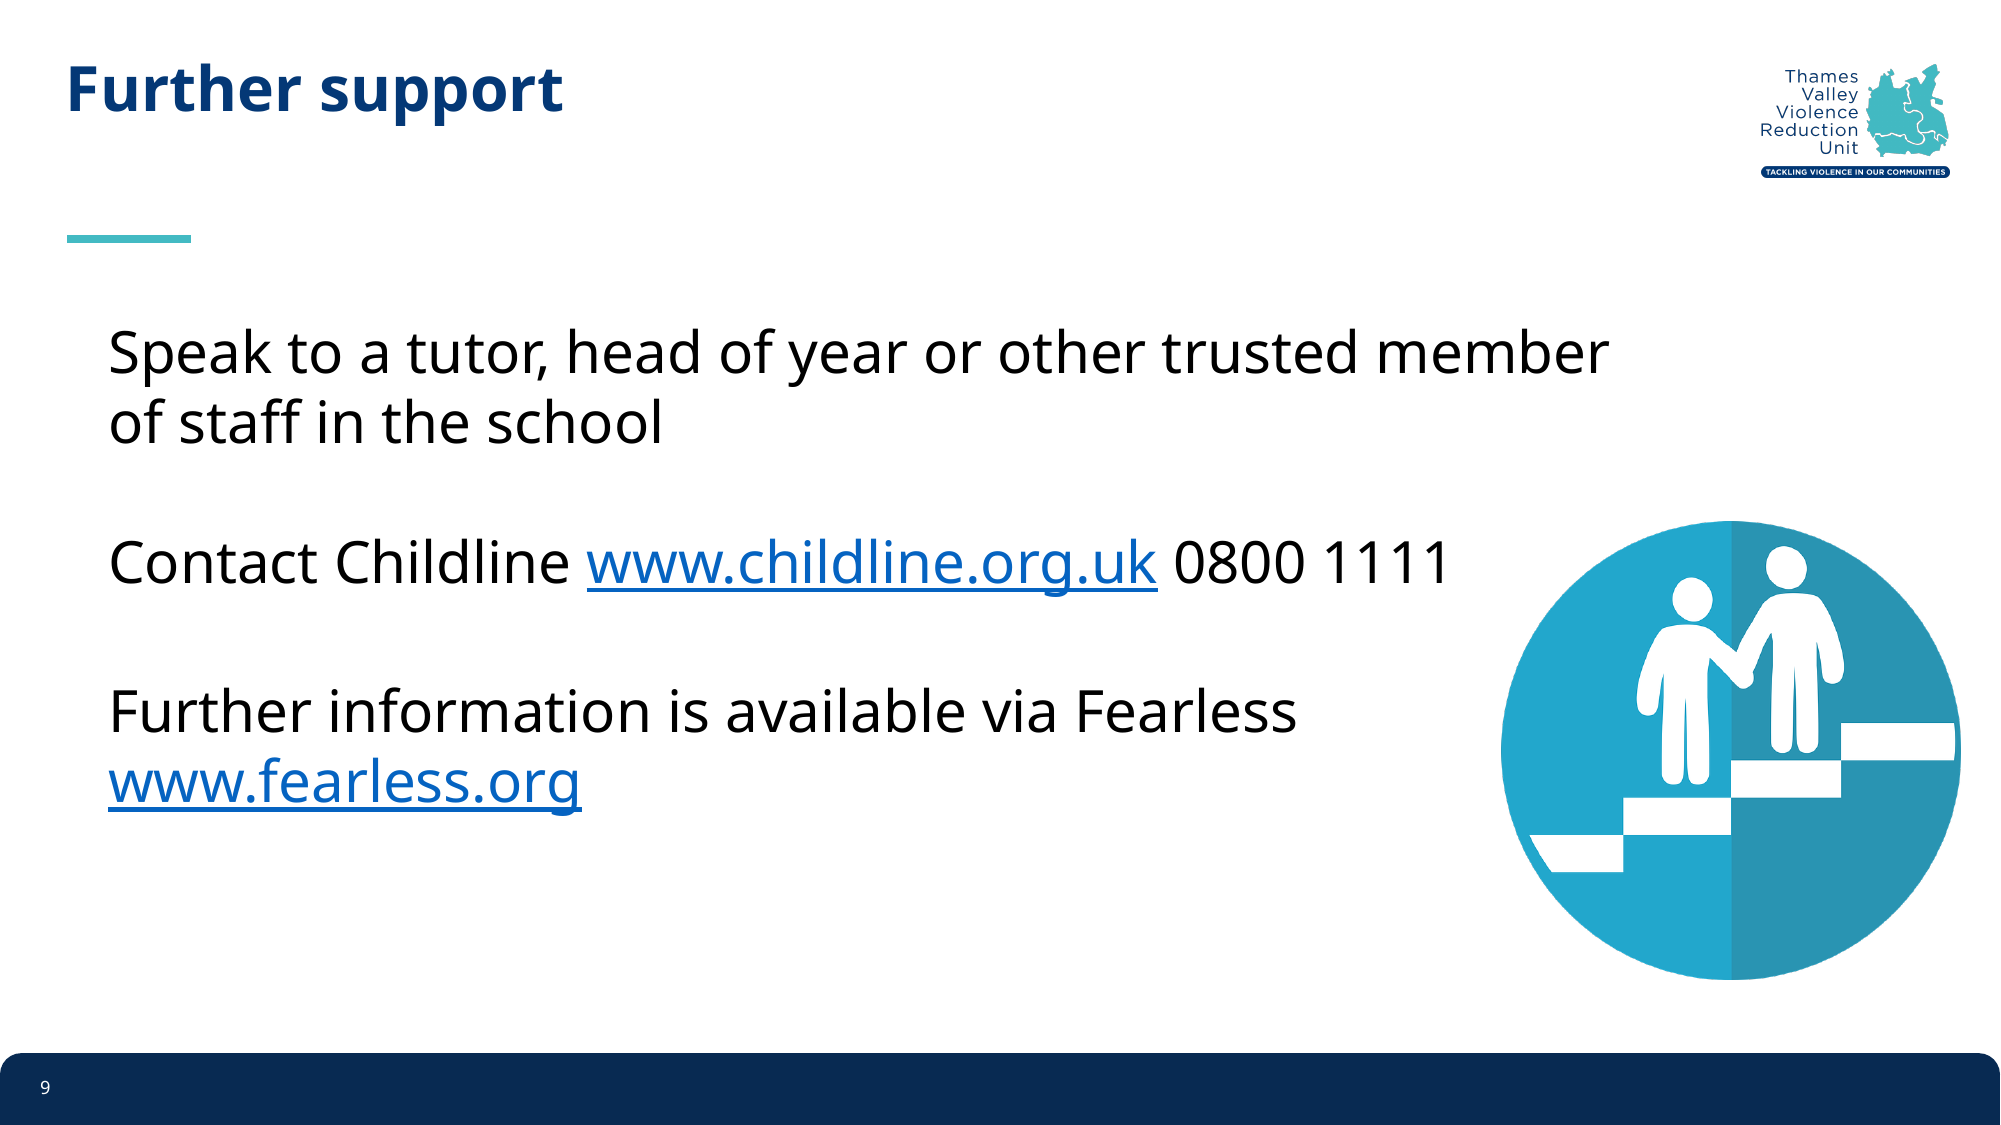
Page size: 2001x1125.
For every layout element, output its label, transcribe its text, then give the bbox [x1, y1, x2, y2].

picture [1761, 64, 1950, 178]
title Further support [50, 50, 1716, 200]
picture [1501, 521, 1961, 980]
text_box Speak to a tutor, head of year or other trusted member of staff in the school Contact Childline www.childline.org.uk 0800 1111 Further information is available via Fearless www.fearless.org [93, 307, 1635, 912]
text_box 9 [25, 1068, 357, 1107]
